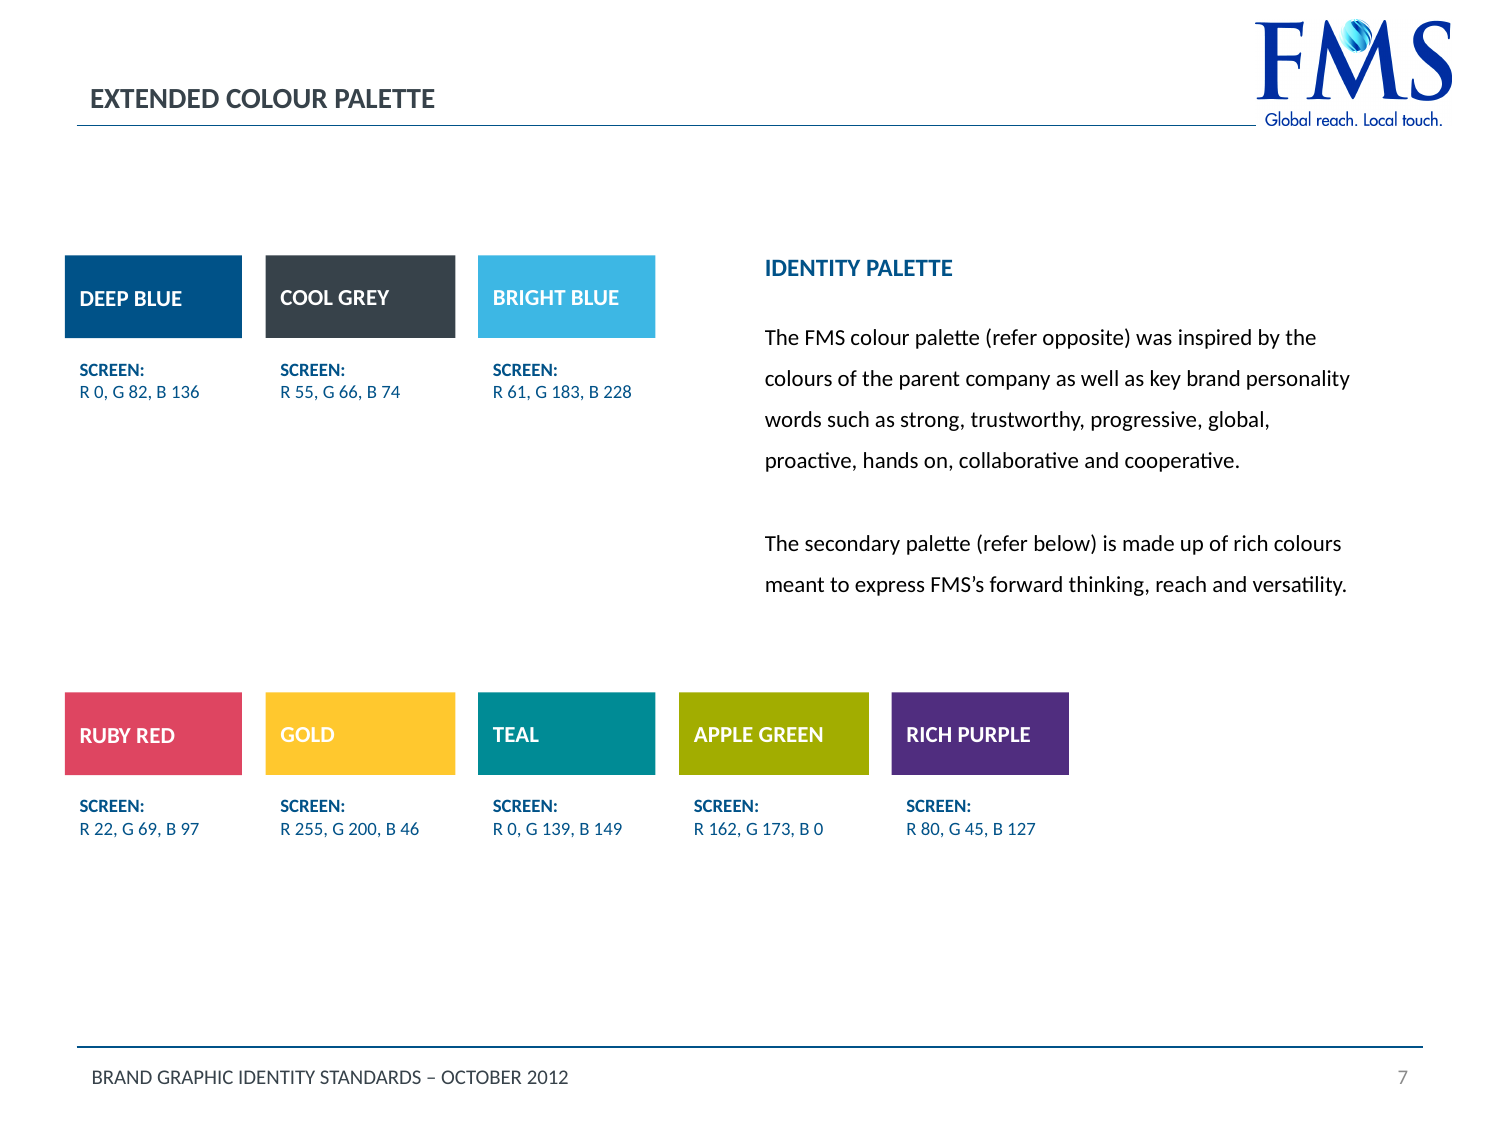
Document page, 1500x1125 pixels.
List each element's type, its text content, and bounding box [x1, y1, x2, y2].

slide_number 7 [950, 1058, 1424, 1094]
text_box SCREEN: R 0, G 139, B 149 [476, 785, 657, 907]
title EXTENDED COLOUR PALETTE [75, 78, 1223, 116]
text_box APPLE GREEN [677, 690, 871, 777]
text_box SCREEN: R 61, G 183, B 228 [476, 348, 657, 482]
footer BRAND GRAPHIC IDENTITY STANDARDS – OCTOBER 2012 [76, 1058, 609, 1094]
text_box SCREEN: R 55, G 66, B 74 [264, 348, 458, 482]
text_box RUBY RED [63, 690, 244, 777]
text_box DEEP BLUE [63, 253, 244, 340]
text_box SCREEN: R 80, G 45, B 127 [890, 785, 1071, 907]
text_box TEAL [476, 690, 657, 777]
text_box SCREEN: R 22, G 69, B 97 [63, 785, 244, 907]
text_box GOLD [264, 690, 458, 777]
picture [1255, 19, 1452, 126]
text_box COOL GREY [264, 253, 458, 340]
text_box SCREEN: R 0, G 82, B 136 [63, 348, 244, 482]
text_box RICH PURPLE [890, 690, 1071, 777]
text_box SCREEN: R 255, G 200, B 46 [264, 785, 458, 907]
text_box IDENTITY PALETTE The FMS colour palette (refer opposite) was inspired by the colours of the parent company as well as key brand personality words such as strong, trustworthy, progressive, global, proactive, hands on, collaborative and cooperative. The secondary palette (refer below) is made up of rich colours meant to express FMS’s forward thinking, reach and versatility. [750, 228, 1376, 605]
text_box SCREEN: R 162, G 173, B 0 [677, 785, 871, 907]
text_box BRIGHT BLUE [476, 253, 657, 340]
